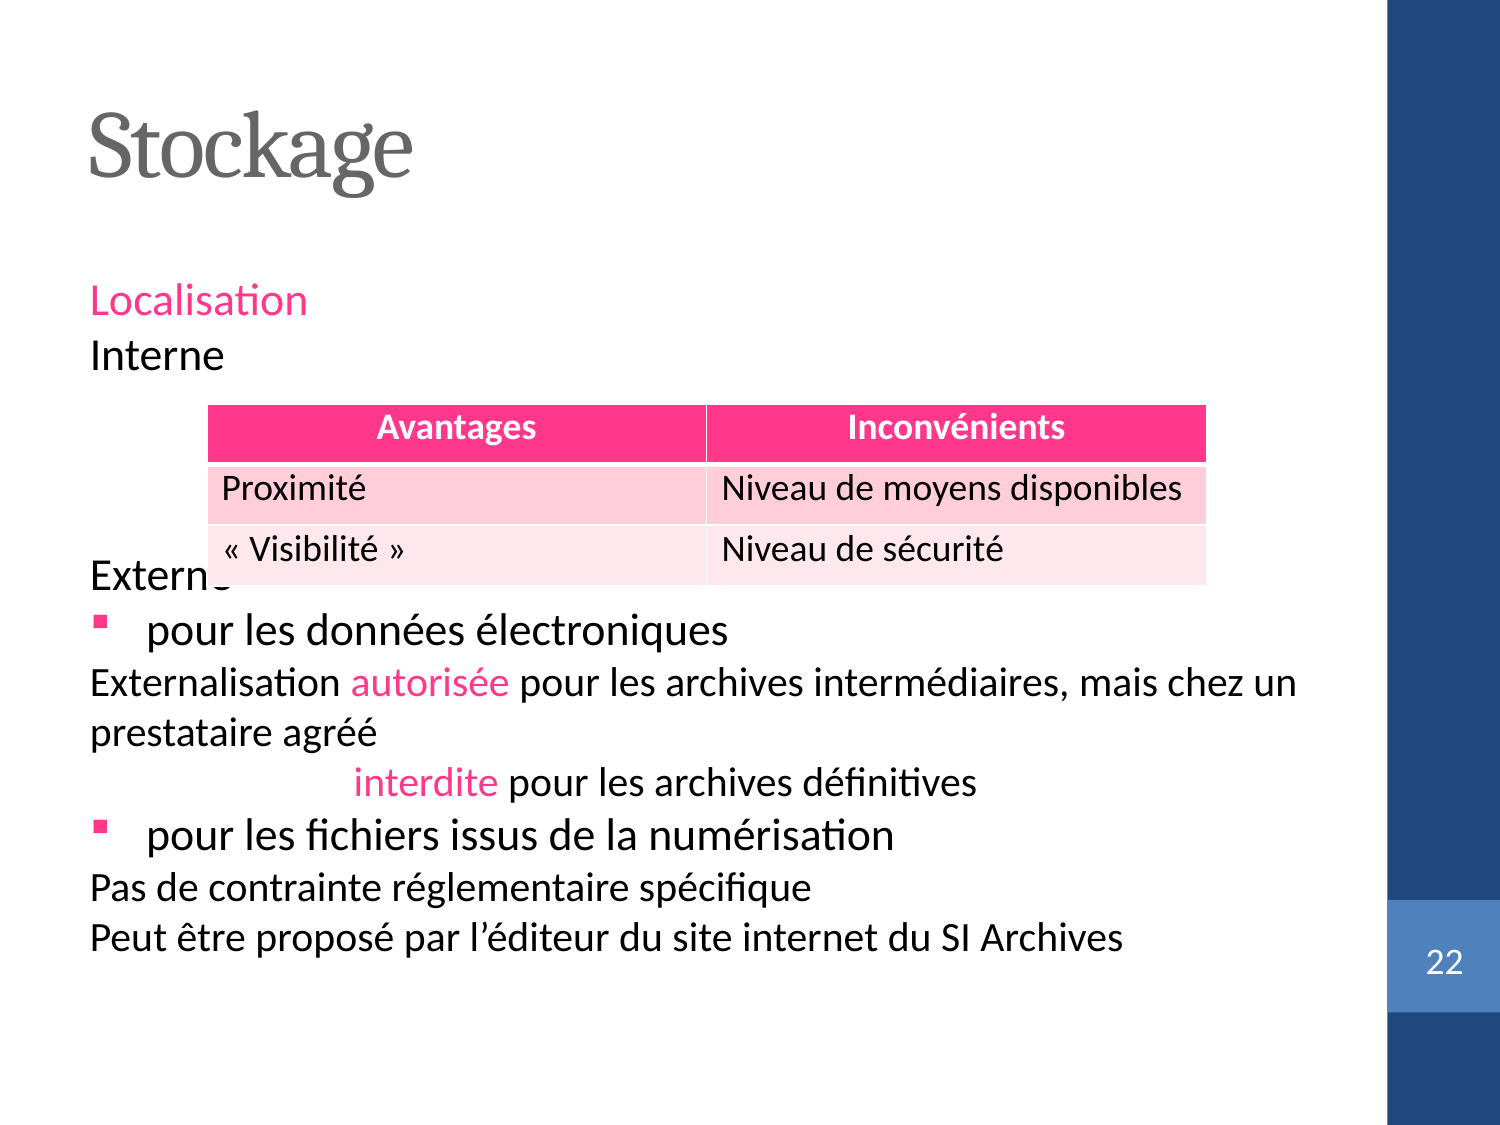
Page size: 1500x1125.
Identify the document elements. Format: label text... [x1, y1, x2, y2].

text_box Localisation Interne Externe pour les données électroniques Externalisation autorisée pour les archives intermédiaires, mais chez un prestataire agréé interdite pour les archives définitives pour les fichiers issus de la numérisation Pas de contrainte réglementaire spécifique Peut être proposé par l’éditeur du site internet du SI Archives [74, 262, 1325, 1050]
table_header Inconvénients [707, 405, 1206, 462]
table_cell Niveau de moyens disponibles [707, 467, 1206, 524]
table_cell Proximité [208, 467, 706, 524]
table_cell « Visibilité » [208, 526, 706, 585]
text_box Stockage [74, 45, 1325, 233]
table_header Avantages [208, 405, 706, 462]
text_box <numéro> [1399, 926, 1490, 992]
table_cell Niveau de sécurité [707, 526, 1206, 585]
